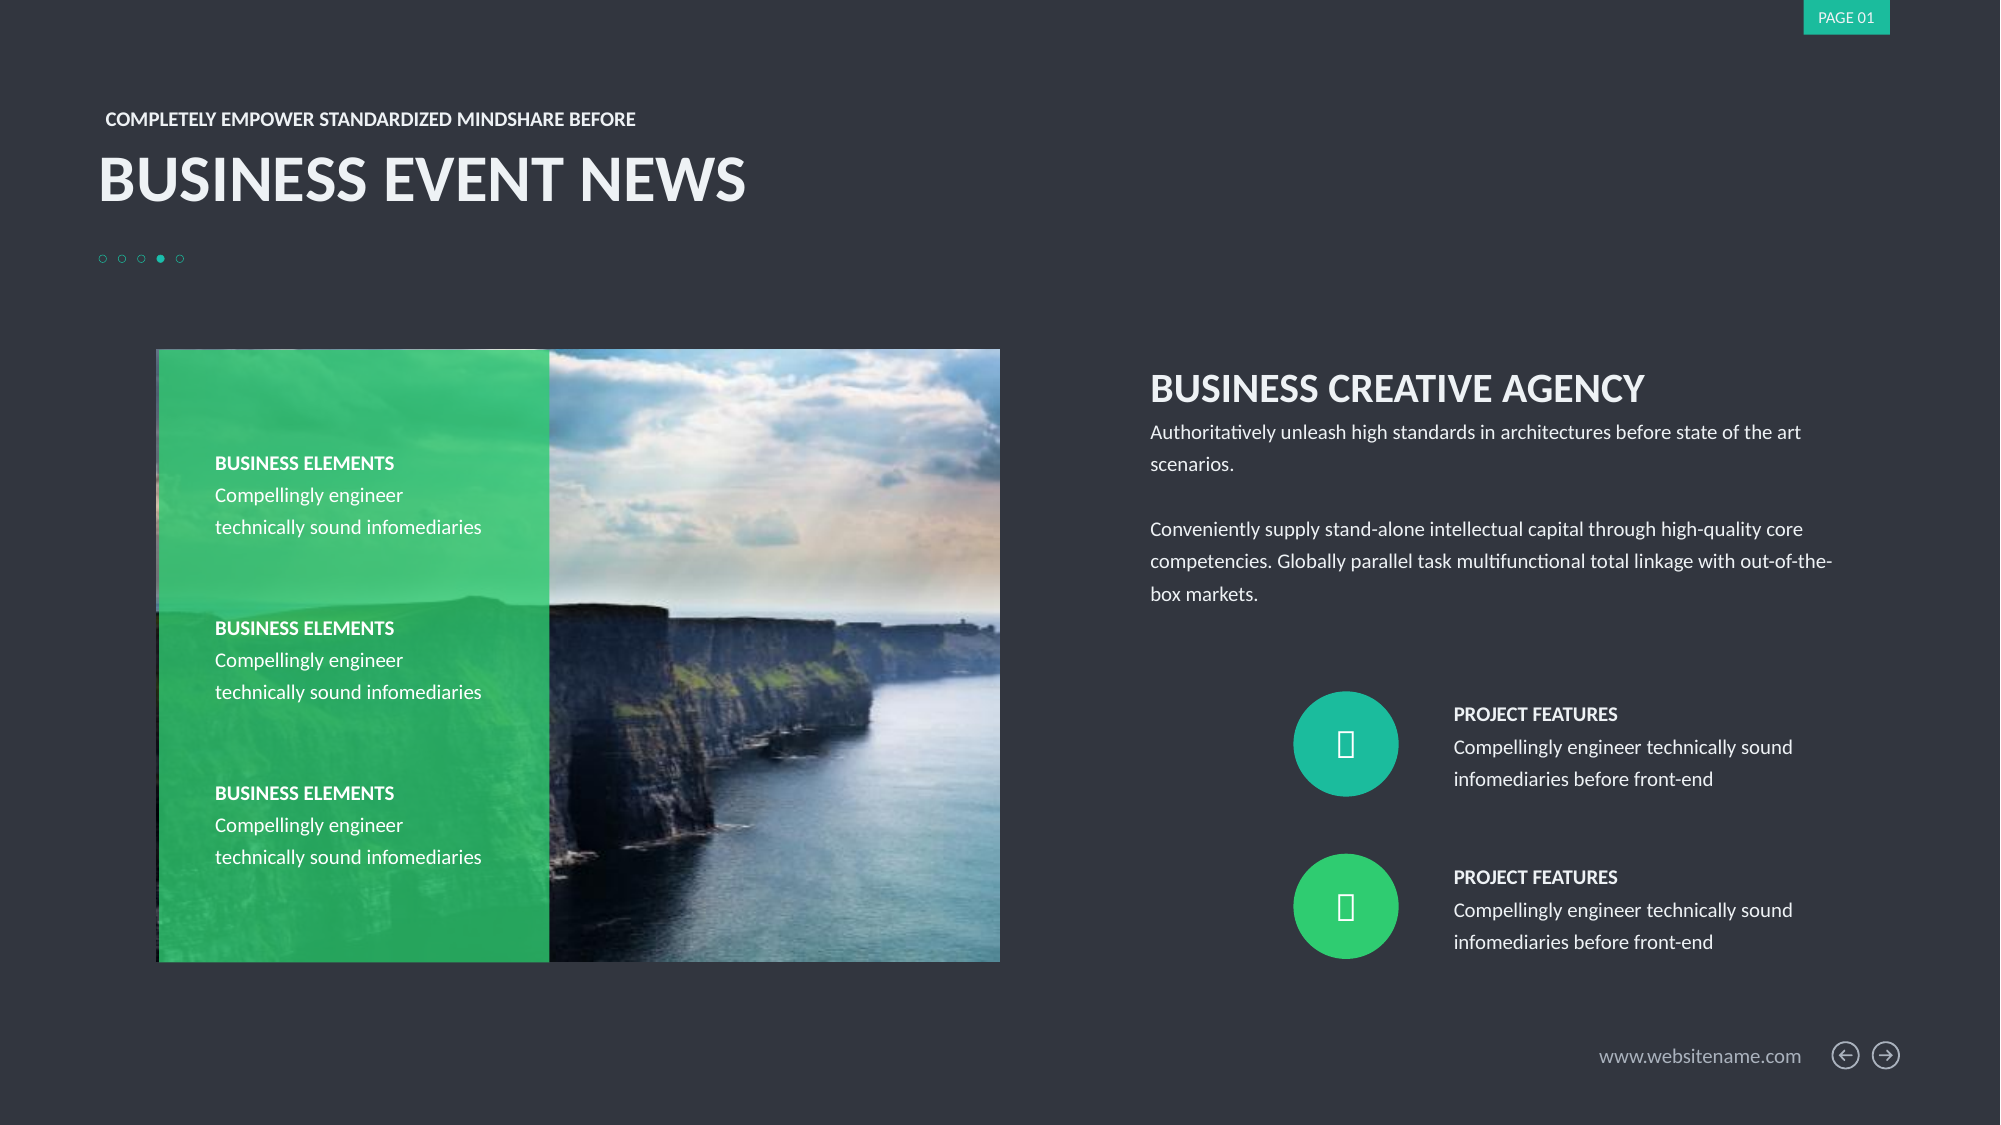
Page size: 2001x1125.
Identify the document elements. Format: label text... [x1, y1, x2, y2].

text_box PROJECT FEATURES Compellingly engineer technically sound infomediaries before front-end [1439, 848, 1844, 961]
text_box PROJECT FEATURES Compellingly engineer technically sound infomediaries before front-end [1439, 685, 1844, 798]
text_box PAGE 01 [1803, 0, 1890, 35]
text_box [98, 254, 184, 263]
text_box [1831, 1041, 1860, 1070]
text_box  [1292, 852, 1400, 960]
text_box BUSINESS EVENT NEWS [84, 127, 763, 223]
text_box [1871, 1041, 1900, 1070]
picture [156, 349, 1000, 962]
text_box www.websitename.com [1584, 1035, 1817, 1075]
text_box BUSINESS CREATIVE AGENCY Authoritatively unleash high standards in architectures before state of the art scenarios. Conveniently supply stand-alone intellectual capital through high-quality core competencies. Globally parallel task multifunctional total linkage with out-of-the-box markets. [1135, 338, 1860, 613]
text_box COMPLETELY EMPOWER STANDARDIZED MINDSHARE BEFORE [90, 97, 651, 138]
text_box  [1292, 690, 1400, 798]
